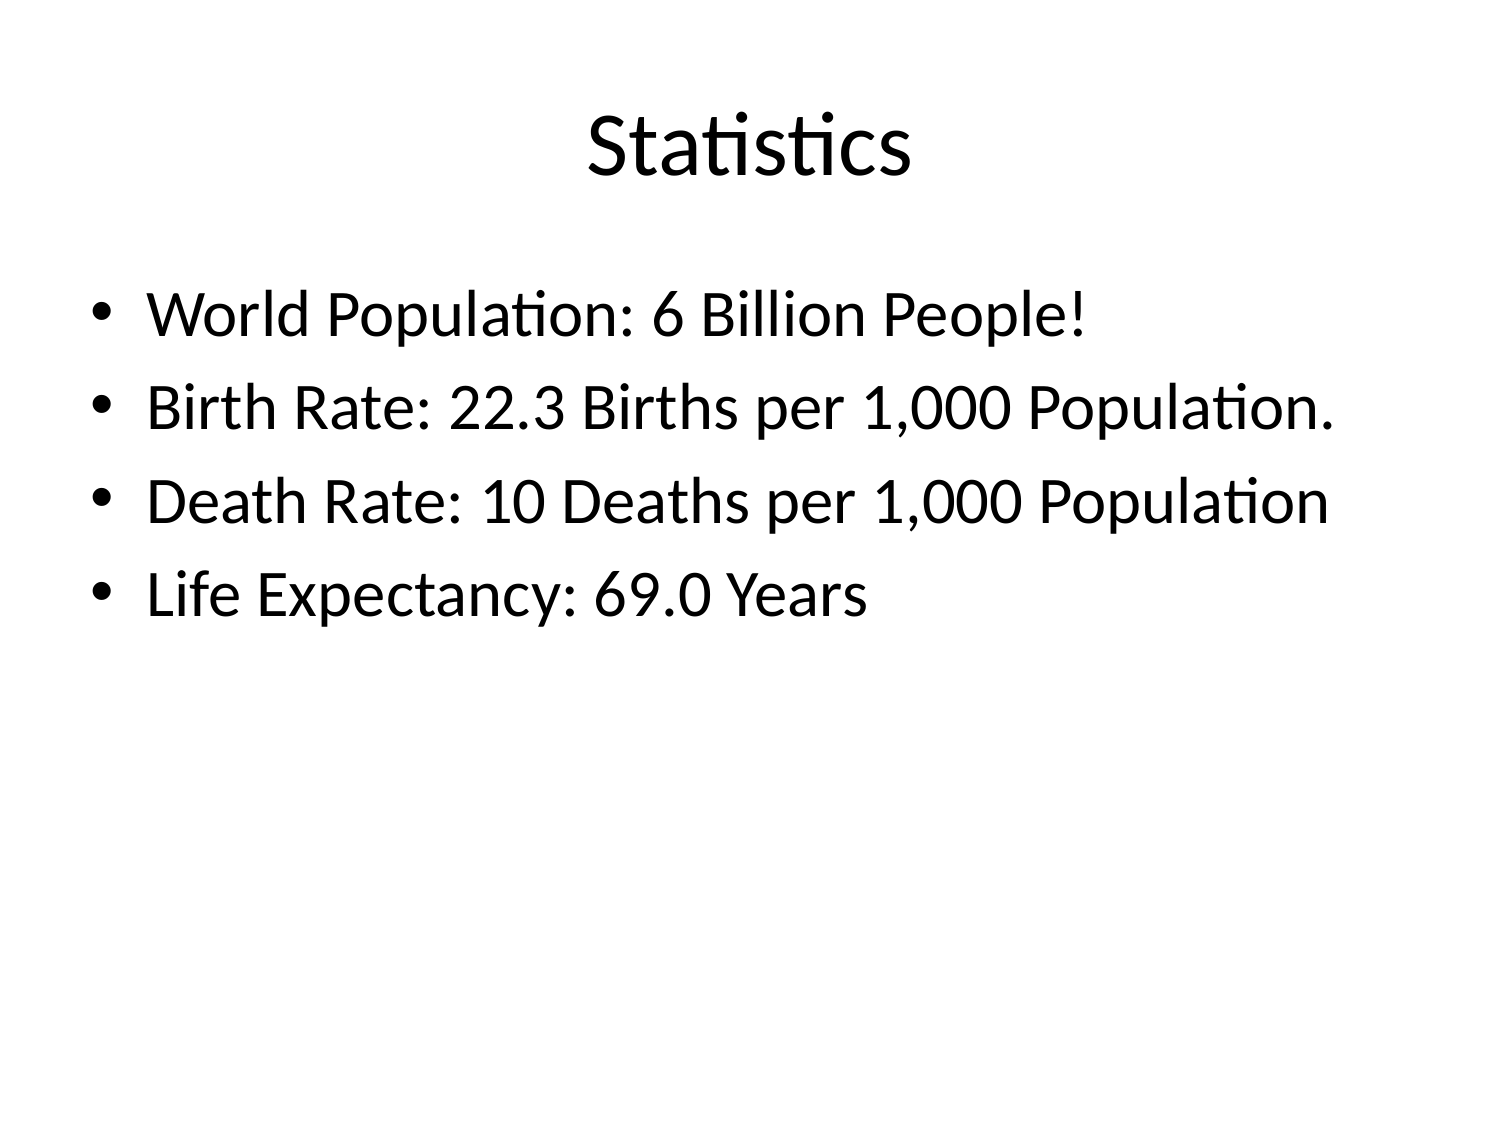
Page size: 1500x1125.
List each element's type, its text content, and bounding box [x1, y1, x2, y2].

title Statistics [75, 45, 1425, 233]
list World Population: 6 Billion People! Birth Rate: 22.3 Births per 1,000 Population. Death Rate: 10 Deaths per 1,000 Population Life Expectancy: 69.0 Years [75, 262, 1425, 1005]
